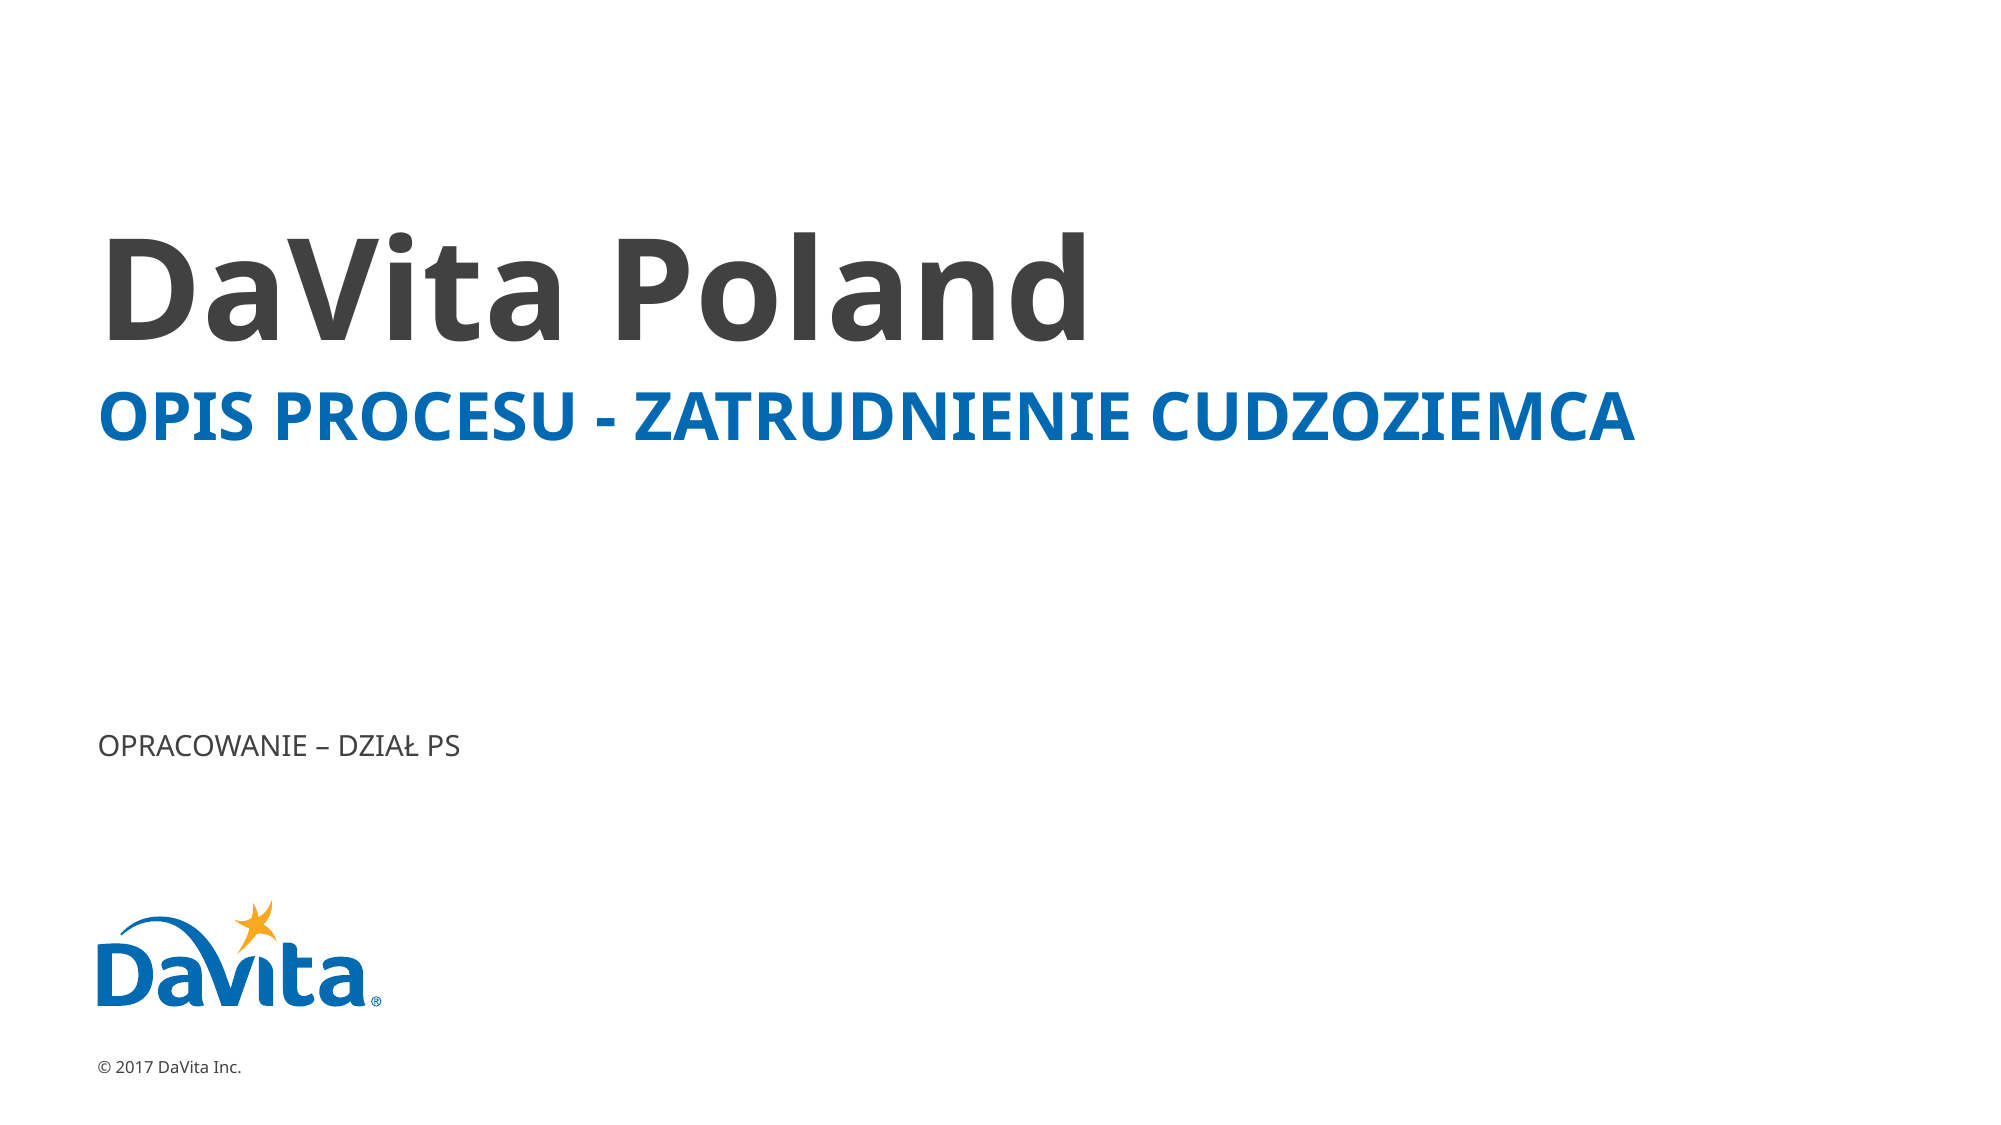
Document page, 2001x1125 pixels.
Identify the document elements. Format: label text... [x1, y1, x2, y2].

footer © 2017 DaVita Inc. [97, 1050, 773, 1080]
subtitle OPIS PROCESU - ZATRUDNIENIE CUDZOZIEMCA [97, 396, 1898, 547]
title DaVita Poland [97, 97, 1898, 368]
list OPRACOWANIE – DZIAŁ PS [97, 730, 825, 803]
